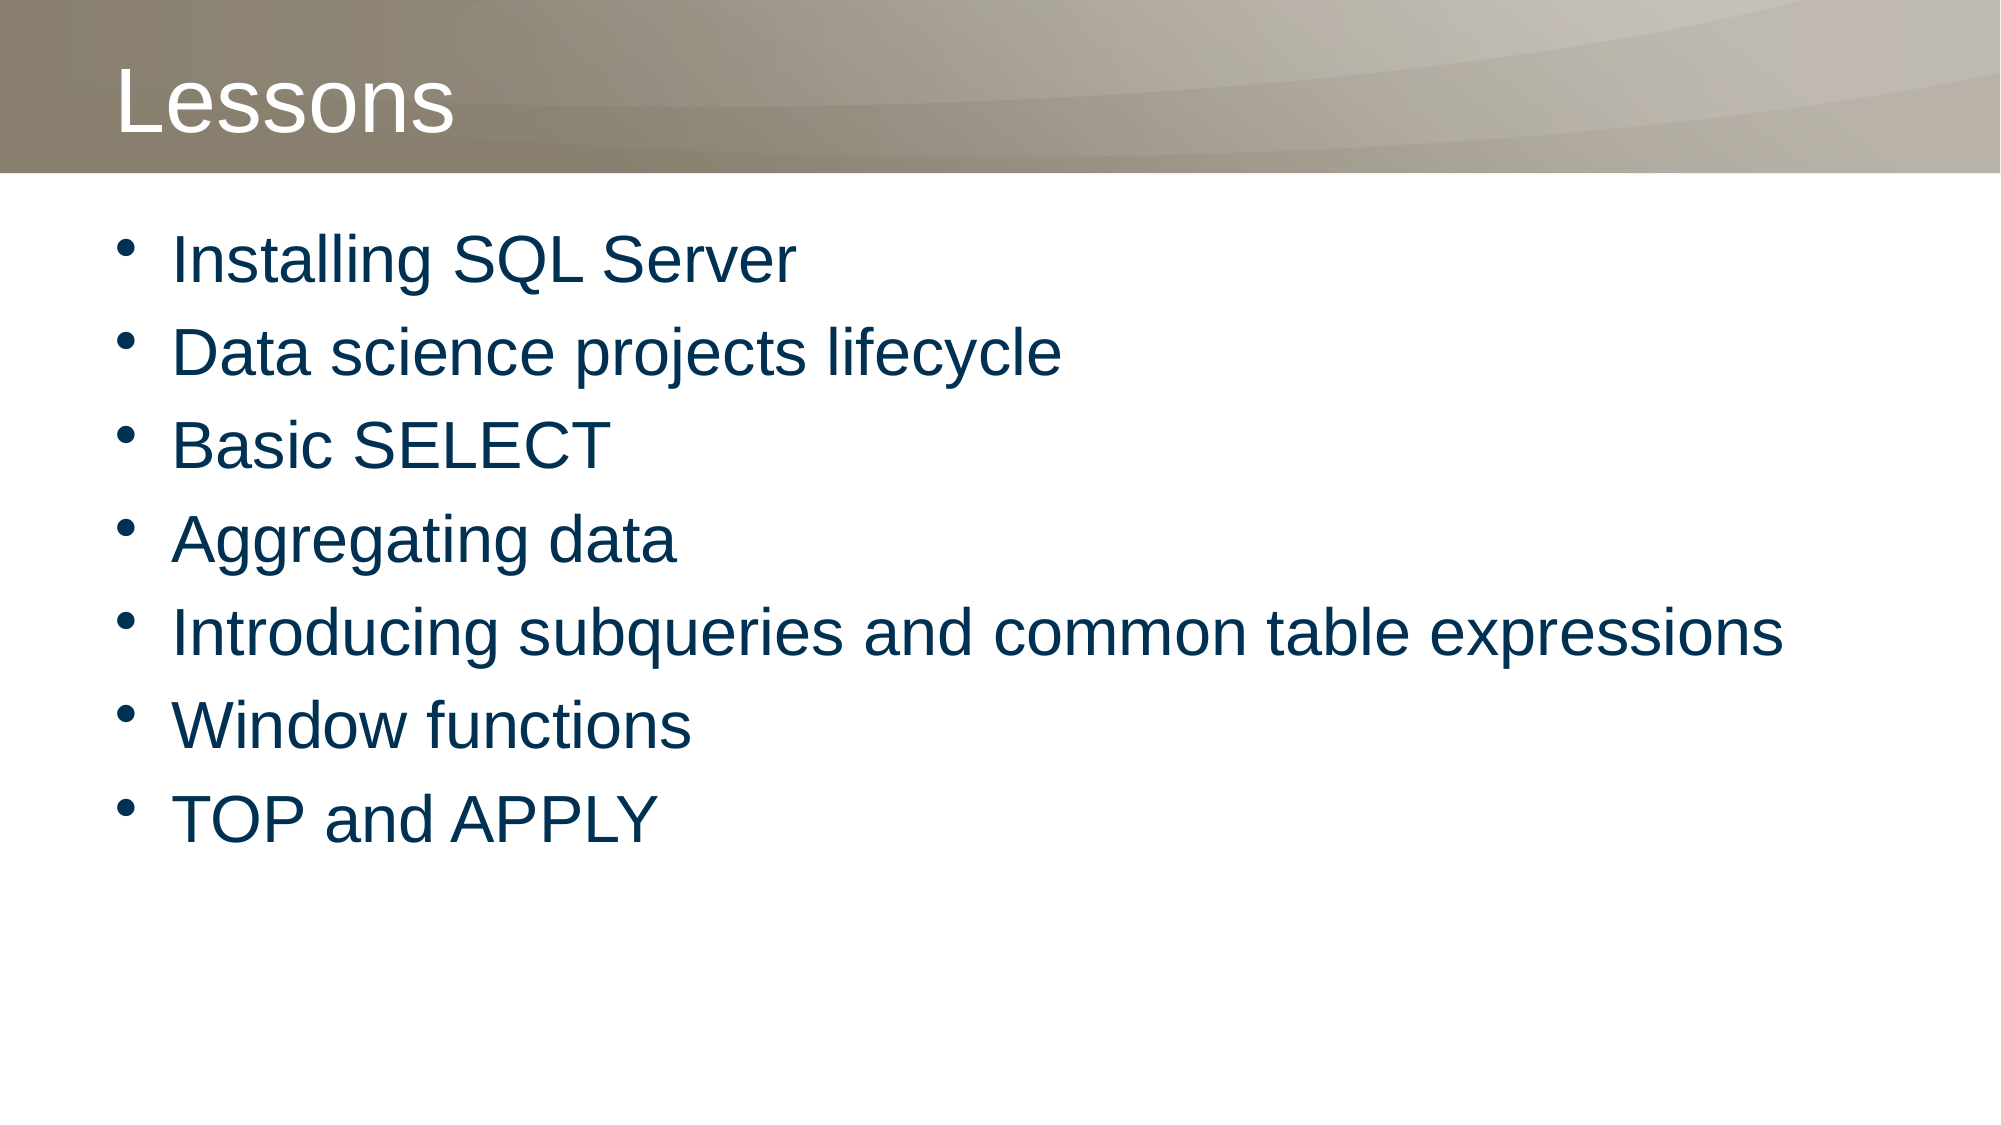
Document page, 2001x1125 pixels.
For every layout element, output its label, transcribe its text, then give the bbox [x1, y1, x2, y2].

list Installing SQL Server Data science projects lifecycle Basic SELECT Aggregating data Introducing subqueries and common table expressions Window functions TOP and APPLY [99, 207, 1901, 1038]
picture [0, 0, 2001, 1125]
title Lessons [99, 30, 1901, 162]
